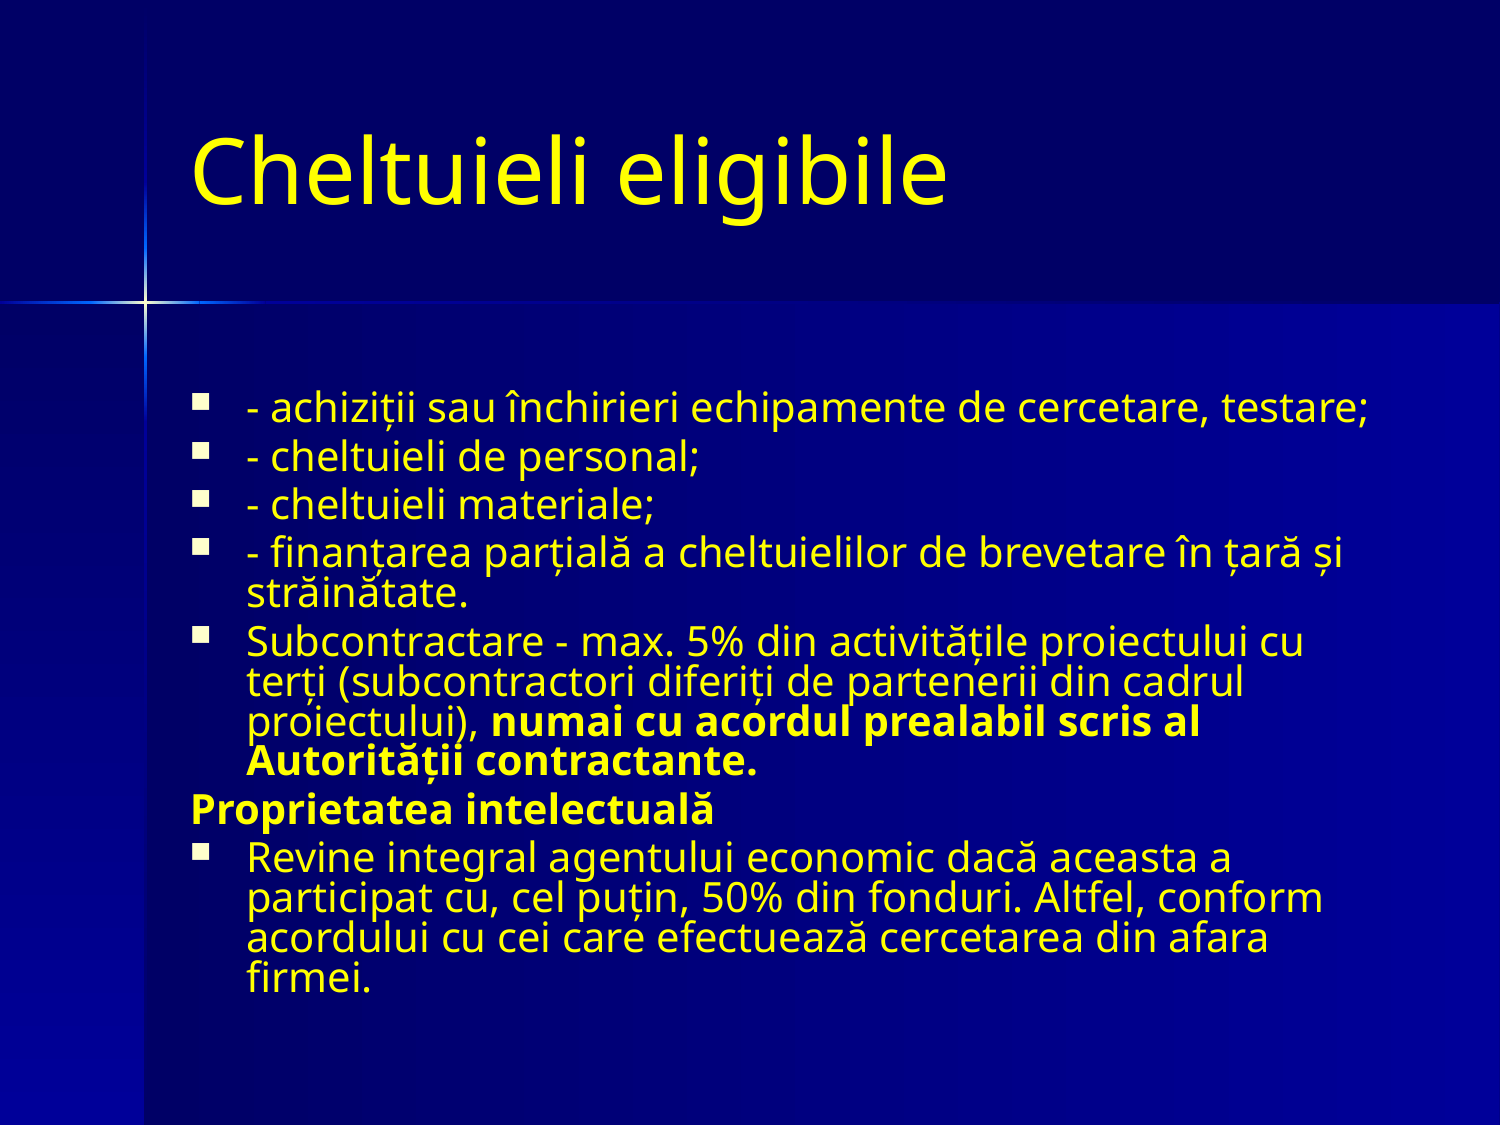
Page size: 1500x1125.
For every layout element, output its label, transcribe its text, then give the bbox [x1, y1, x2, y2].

list - achiziţii sau închirieri echipamente de cercetare, testare; - cheltuieli de personal; - cheltuieli materiale; - finanţarea parţială a cheltuielilor de brevetare în ţară şi străinătate. Subcontractare - max. 5% din activităţile proiectului cu terţi (subcontractori diferiţi de partenerii din cadrul proiectului), numai cu acordul prealabil scris al Autorităţii contractante. Proprietatea intelectuală Revine integral agentului economic dacă aceasta a participat cu, cel puţin, 50% din fonduri. Altfel, conform acordului cu cei care efectuează cercetarea din afara firmei. [174, 324, 1413, 1001]
title Cheltuieli eligibile [174, 49, 1413, 286]
